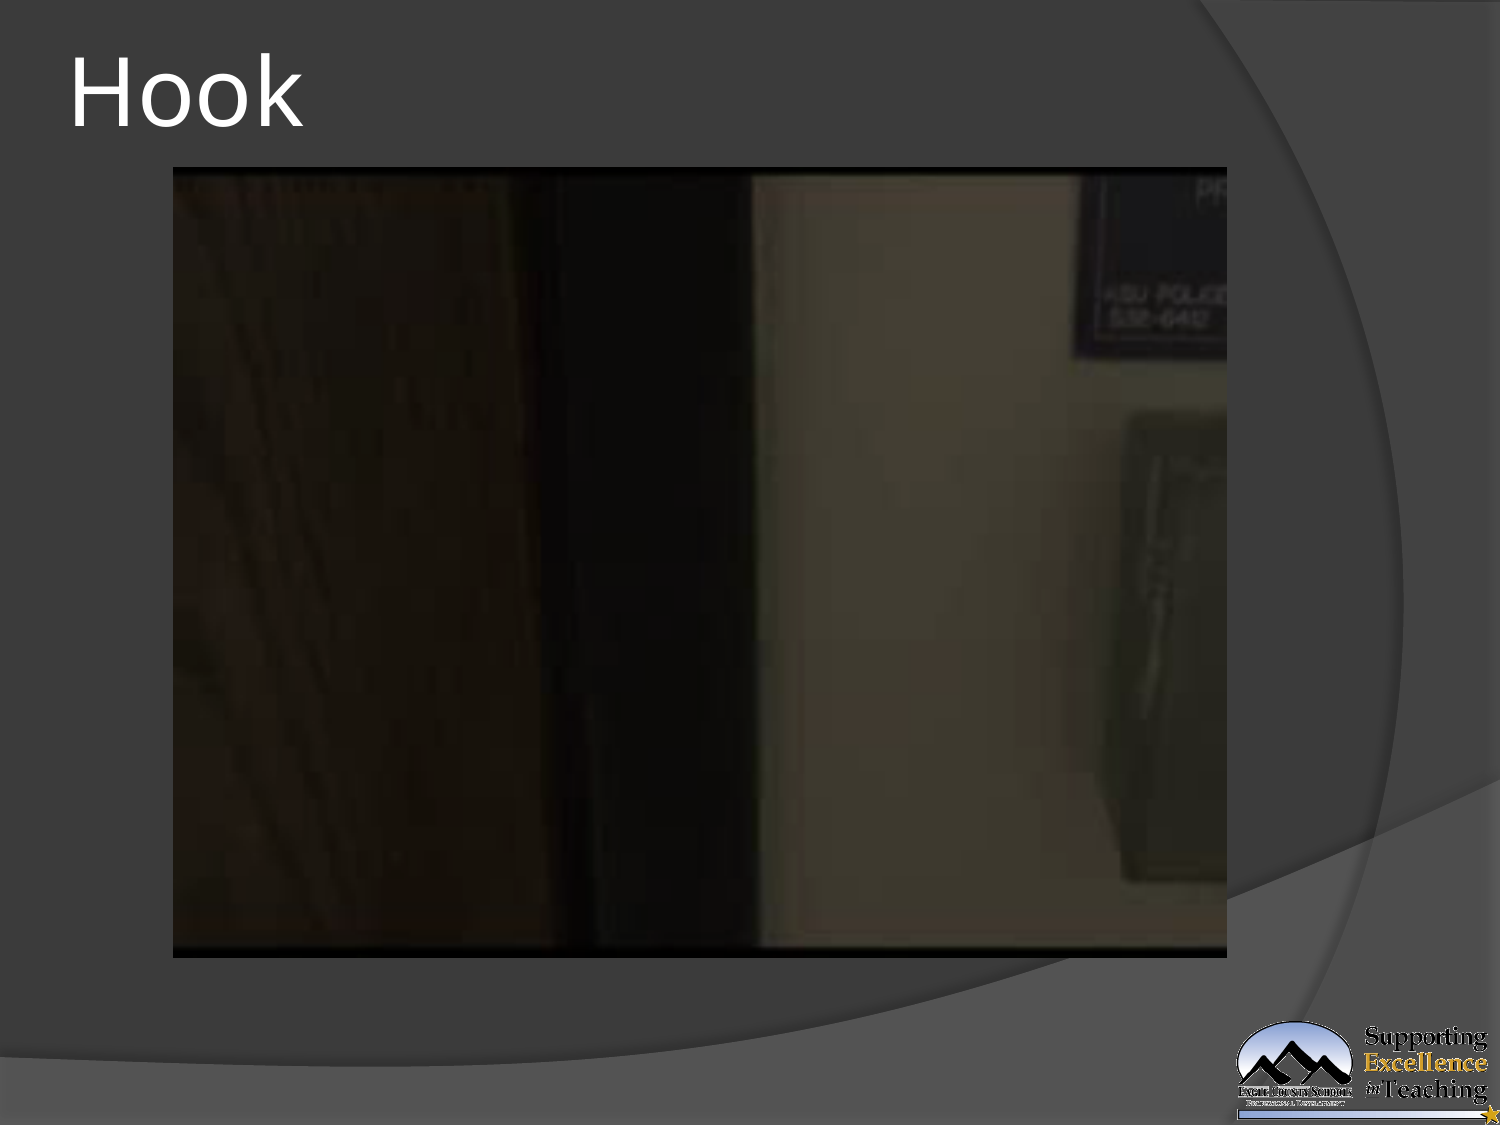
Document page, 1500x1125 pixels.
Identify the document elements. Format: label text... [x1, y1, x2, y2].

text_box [172, 166, 1228, 959]
title Hook [58, 0, 1275, 241]
picture [1236, 1020, 1500, 1125]
